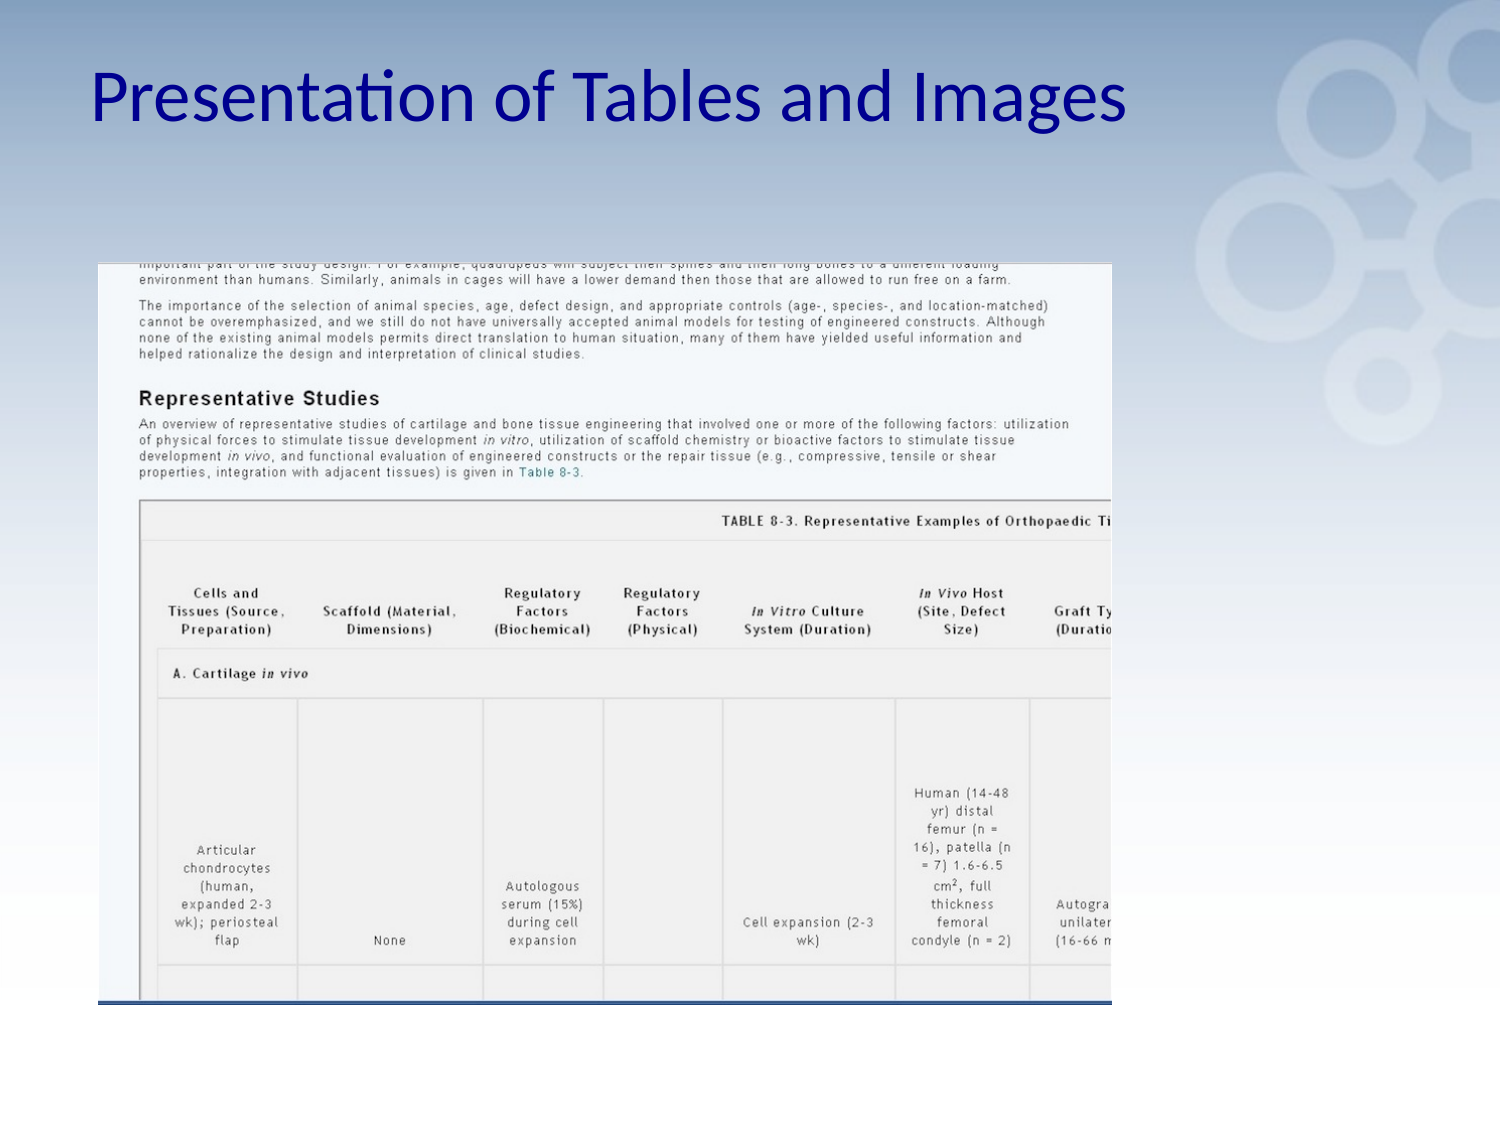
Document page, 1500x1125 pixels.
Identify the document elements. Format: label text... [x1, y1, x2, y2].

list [0, 262, 1281, 1006]
picture [0, 0, 1500, 1125]
title Presentation of Tables and Images [75, 45, 1425, 139]
